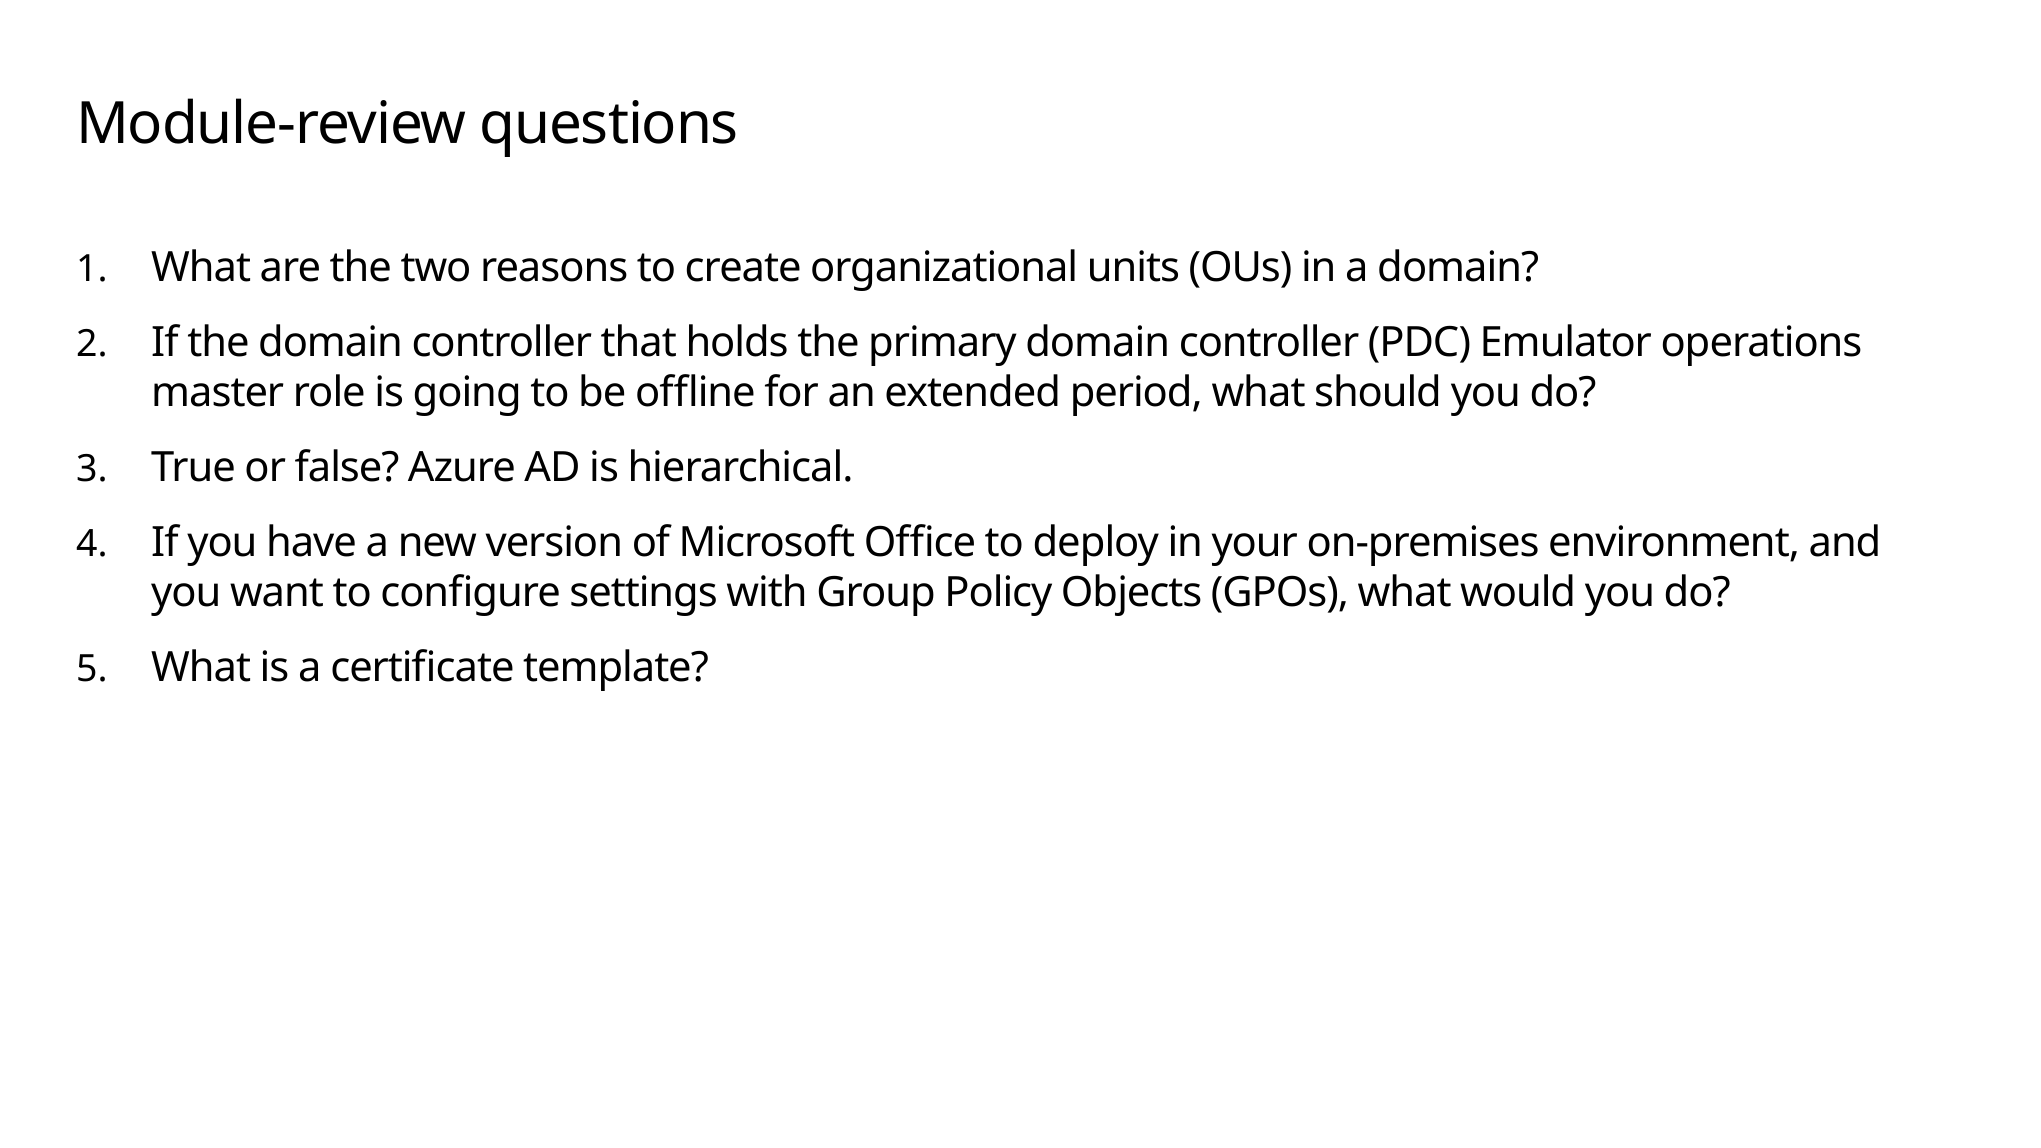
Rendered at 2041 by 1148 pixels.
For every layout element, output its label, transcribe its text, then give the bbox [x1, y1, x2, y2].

list What are the two reasons to create organizational units (OUs) in a domain? If the domain controller that holds the primary domain controller (PDC) Emulator operations master role is going to be offline for an extended period, what should you do? True or false? Azure AD is hierarchical. If you have a new version of Microsoft Office to deploy in your on-premises environment, and you want to configure settings with Group Policy Objects (GPOs), what would you do? What is a certificate template? [76, 240, 1970, 1074]
title Module-review questions [76, 93, 1968, 161]
